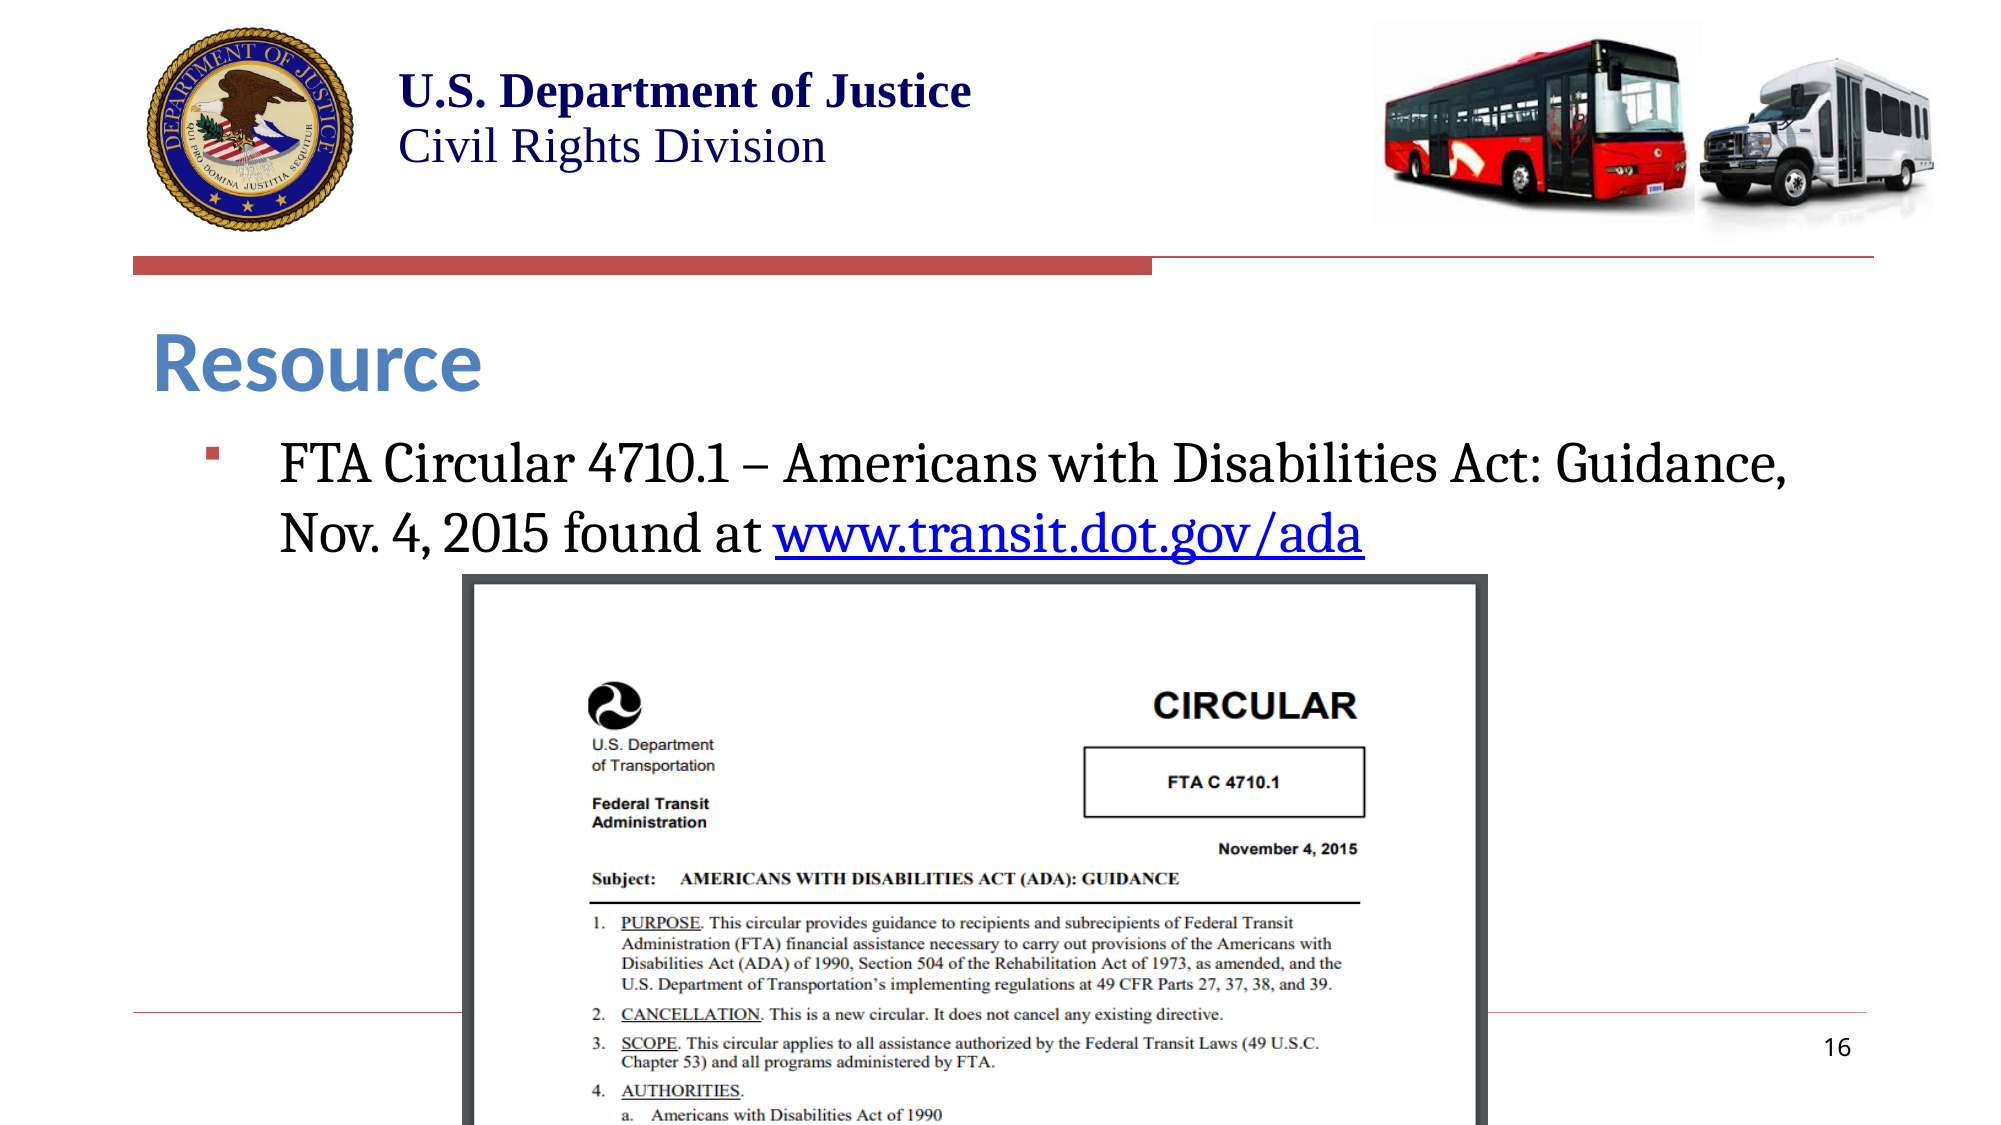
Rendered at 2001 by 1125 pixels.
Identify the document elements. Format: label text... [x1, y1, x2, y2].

picture [137, 21, 363, 238]
picture [1374, 21, 1940, 245]
title Resource [137, 291, 1513, 417]
list FTA Circular 4710.1 – Americans with Disabilities Act: Guidance, Nov. 4, 2015 found at www.transit.dot.gov/ada [187, 416, 1838, 951]
slide_number 16 [1491, 1024, 1867, 1103]
picture [462, 574, 1488, 1125]
